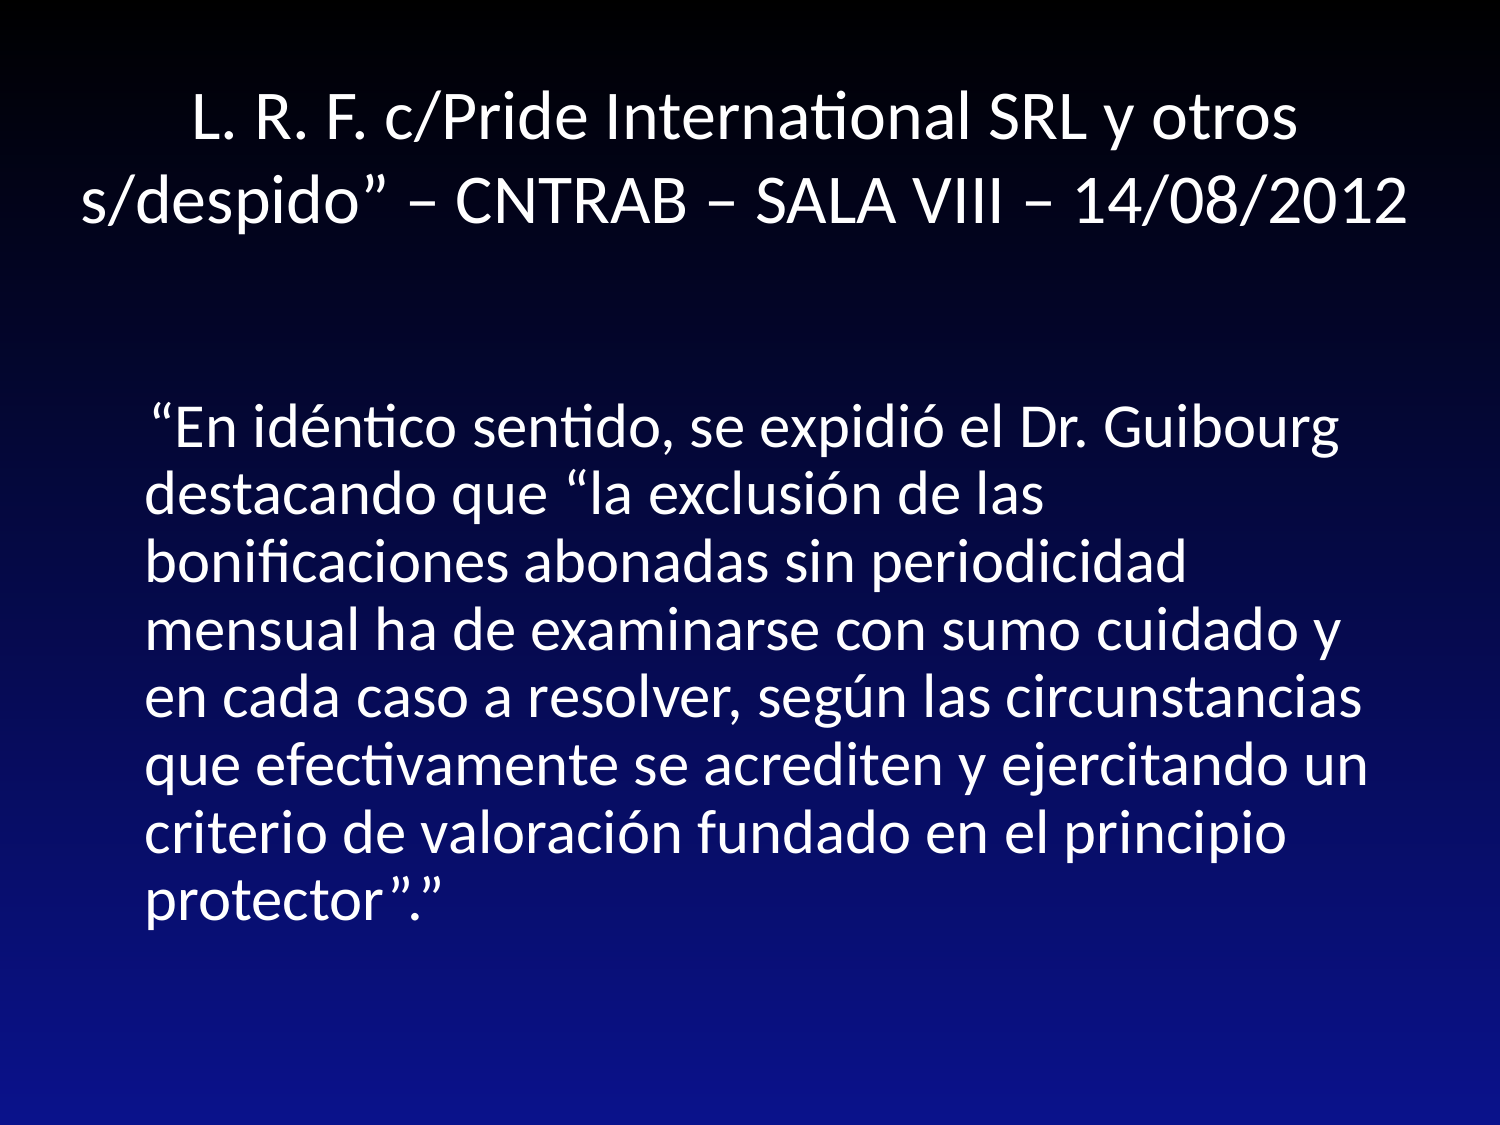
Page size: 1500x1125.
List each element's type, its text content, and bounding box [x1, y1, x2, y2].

title L. R. F. c/Pride International SRL y otros s/despido” – CNTRAB – SALA VIII – 14/08/2012 [64, 30, 1428, 360]
list “En idéntico sentido, se expidió el Dr. Guibourg destacando que “la exclusión de las bonificaciones abonadas sin periodicidad mensual ha de examinarse con sumo cuidado y en cada caso a resolver, según las circunstancias que efectivamente se acrediten y ejercitando un criterio de valoración fundado en el principio protector”.” [76, 385, 1428, 1022]
